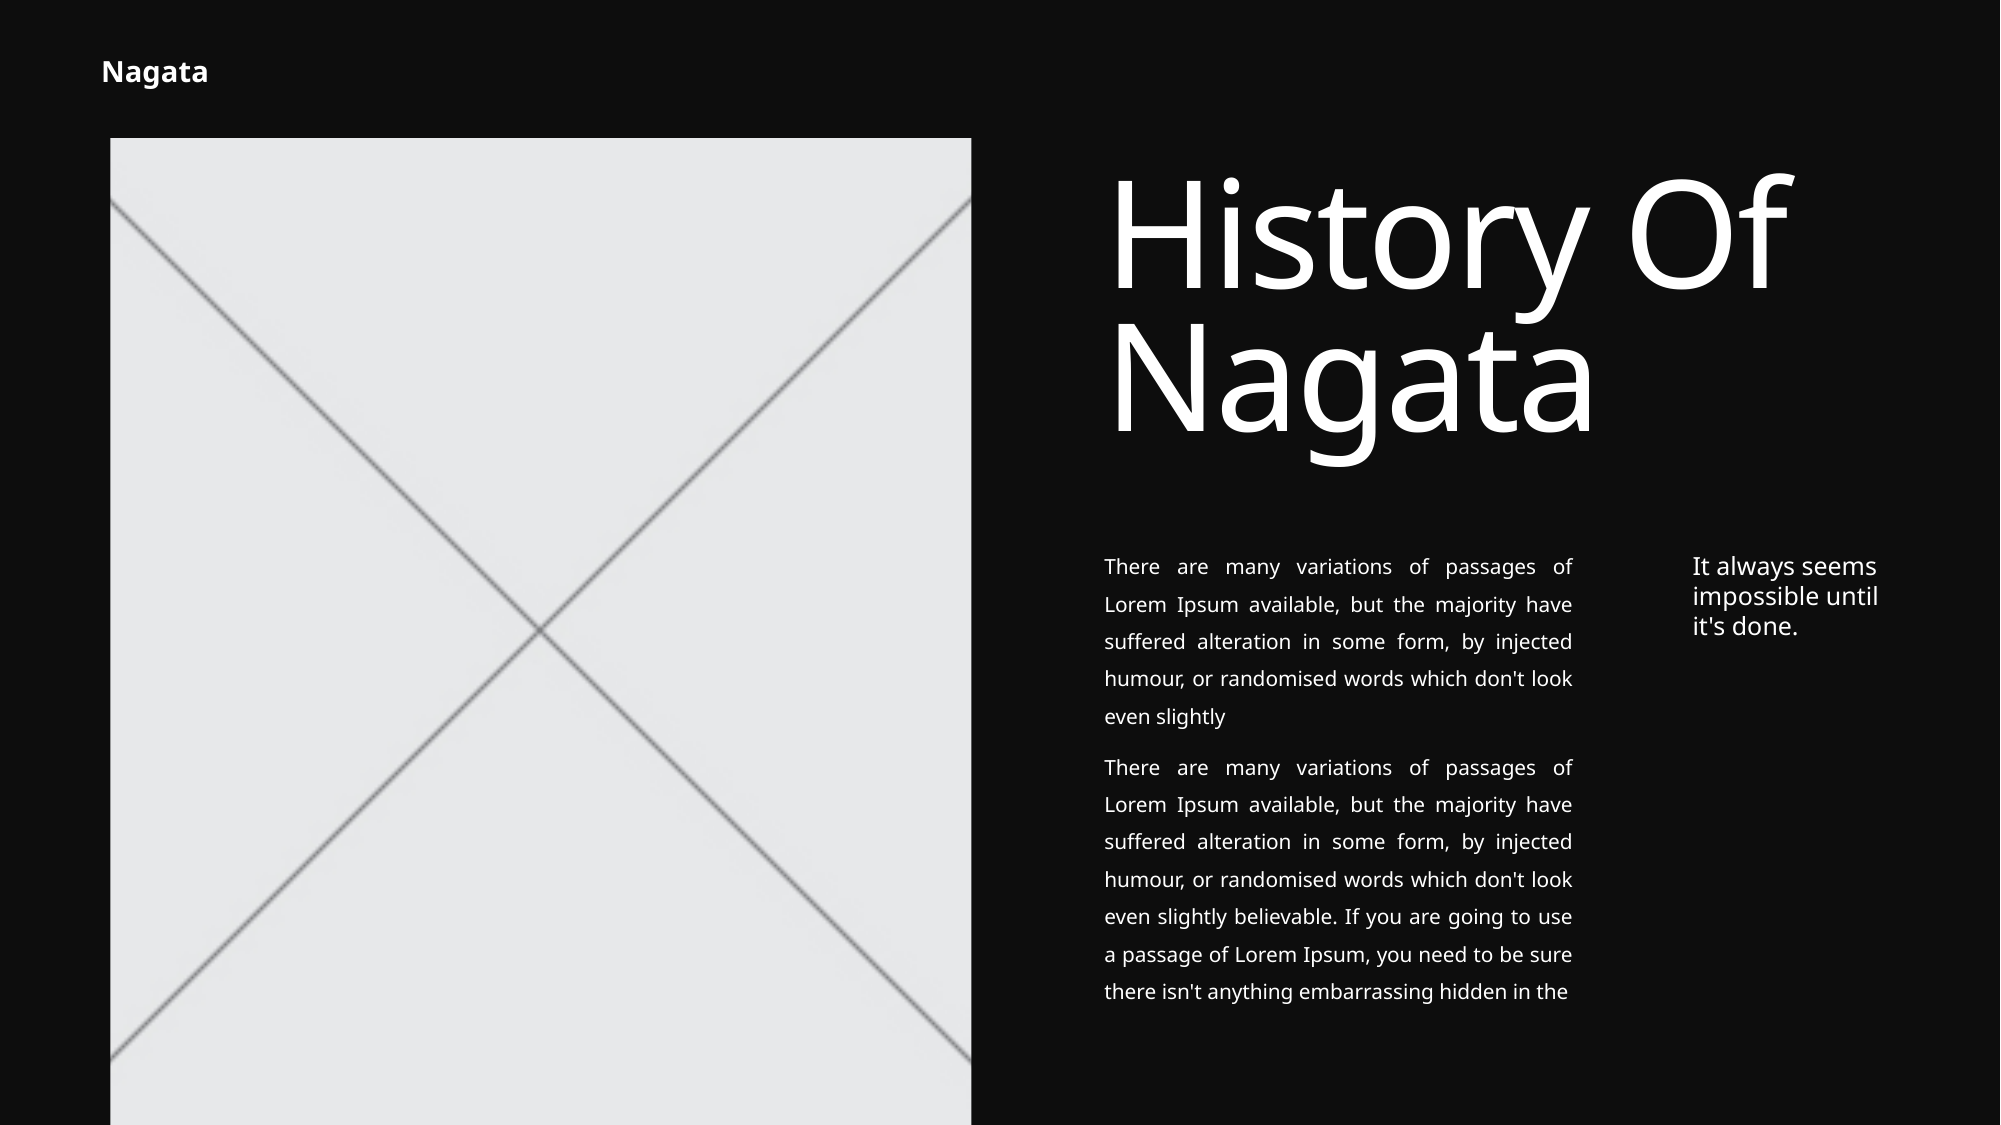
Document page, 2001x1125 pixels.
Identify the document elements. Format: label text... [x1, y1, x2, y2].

text_box There are many variations of passages of Lorem Ipsum available, but the majority have suffered alteration in some form, by injected humour, or randomised words which don't look even slightly [1089, 533, 1588, 734]
text_box History Of [1089, 156, 1890, 299]
picture [110, 138, 972, 1125]
text_box Nagata [1089, 299, 1975, 444]
text_box Nagata [86, 46, 275, 96]
text_box It always seems impossible until it's done. [1677, 542, 1916, 648]
text_box There are many variations of passages of Lorem Ipsum available, but the majority have suffered alteration in some form, by injected humour, or randomised words which don't look even slightly believable. If you are going to use a passage of Lorem Ipsum, you need to be sure there isn't anything embarrassing hidden in the [1089, 734, 1588, 1012]
